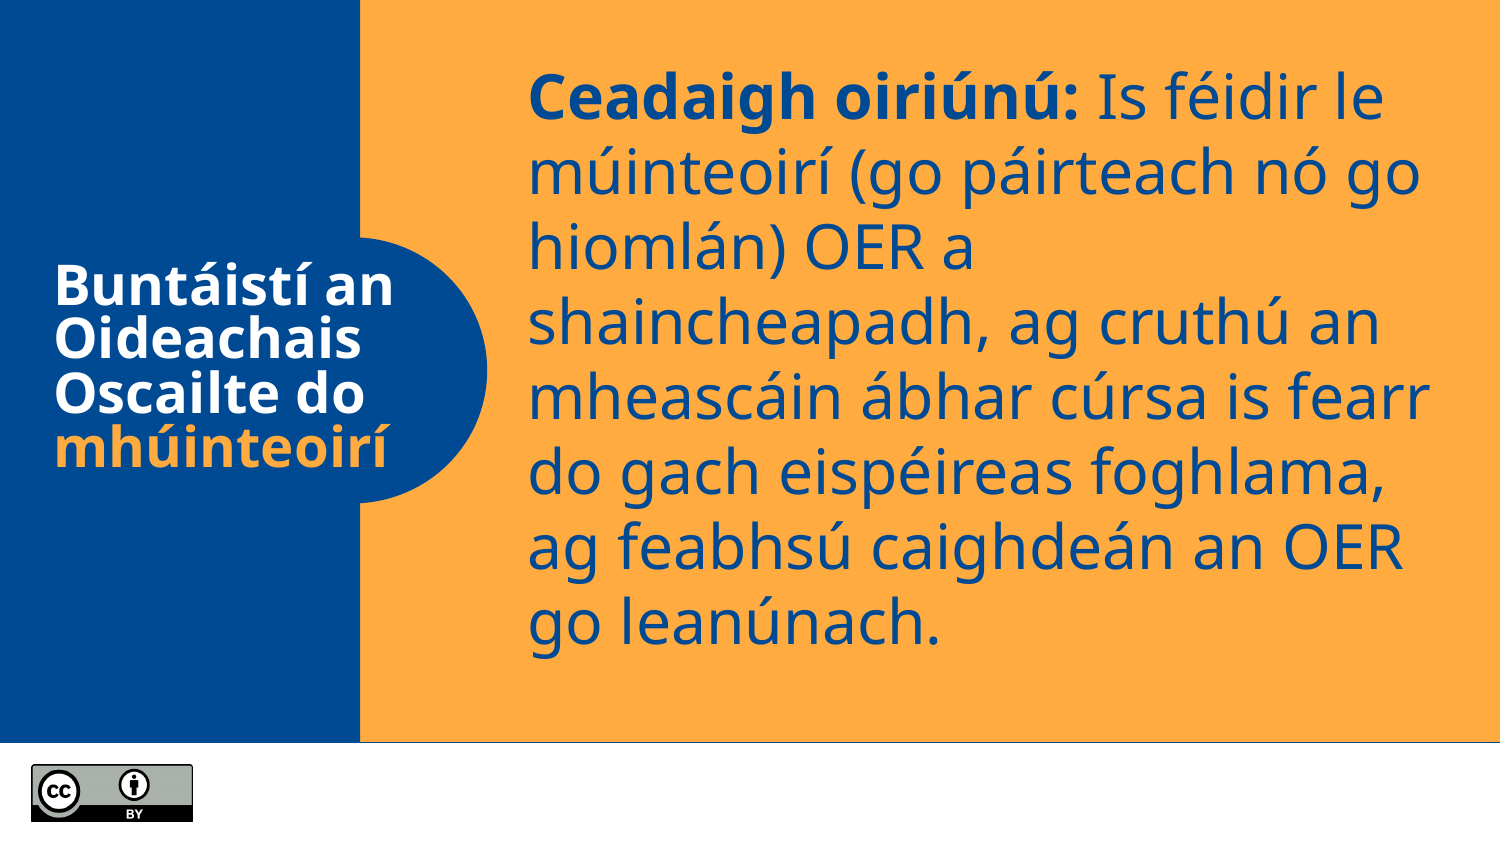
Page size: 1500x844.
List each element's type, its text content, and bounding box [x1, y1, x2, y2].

text_box Buntáistí an Oideachais Oscailte do mhúinteoirí [38, 246, 421, 493]
text_box [0, 0, 361, 742]
picture [31, 764, 193, 822]
text_box [300, 493, 405, 504]
text_box [421, 255, 488, 485]
text_box [304, 237, 401, 246]
text_box [0, 750, 1500, 844]
text_box Ceadaigh oiriúnú: Is féidir le múinteoirí (go páirteach nó go hiomlán) OER a shaincheapadh, ag cruthú an mheascáin ábhar cúrsa is fearr do gach eispéireas foghlama, ag feabhsú caighdeán an OER go leanúnach. [512, 42, 1462, 672]
